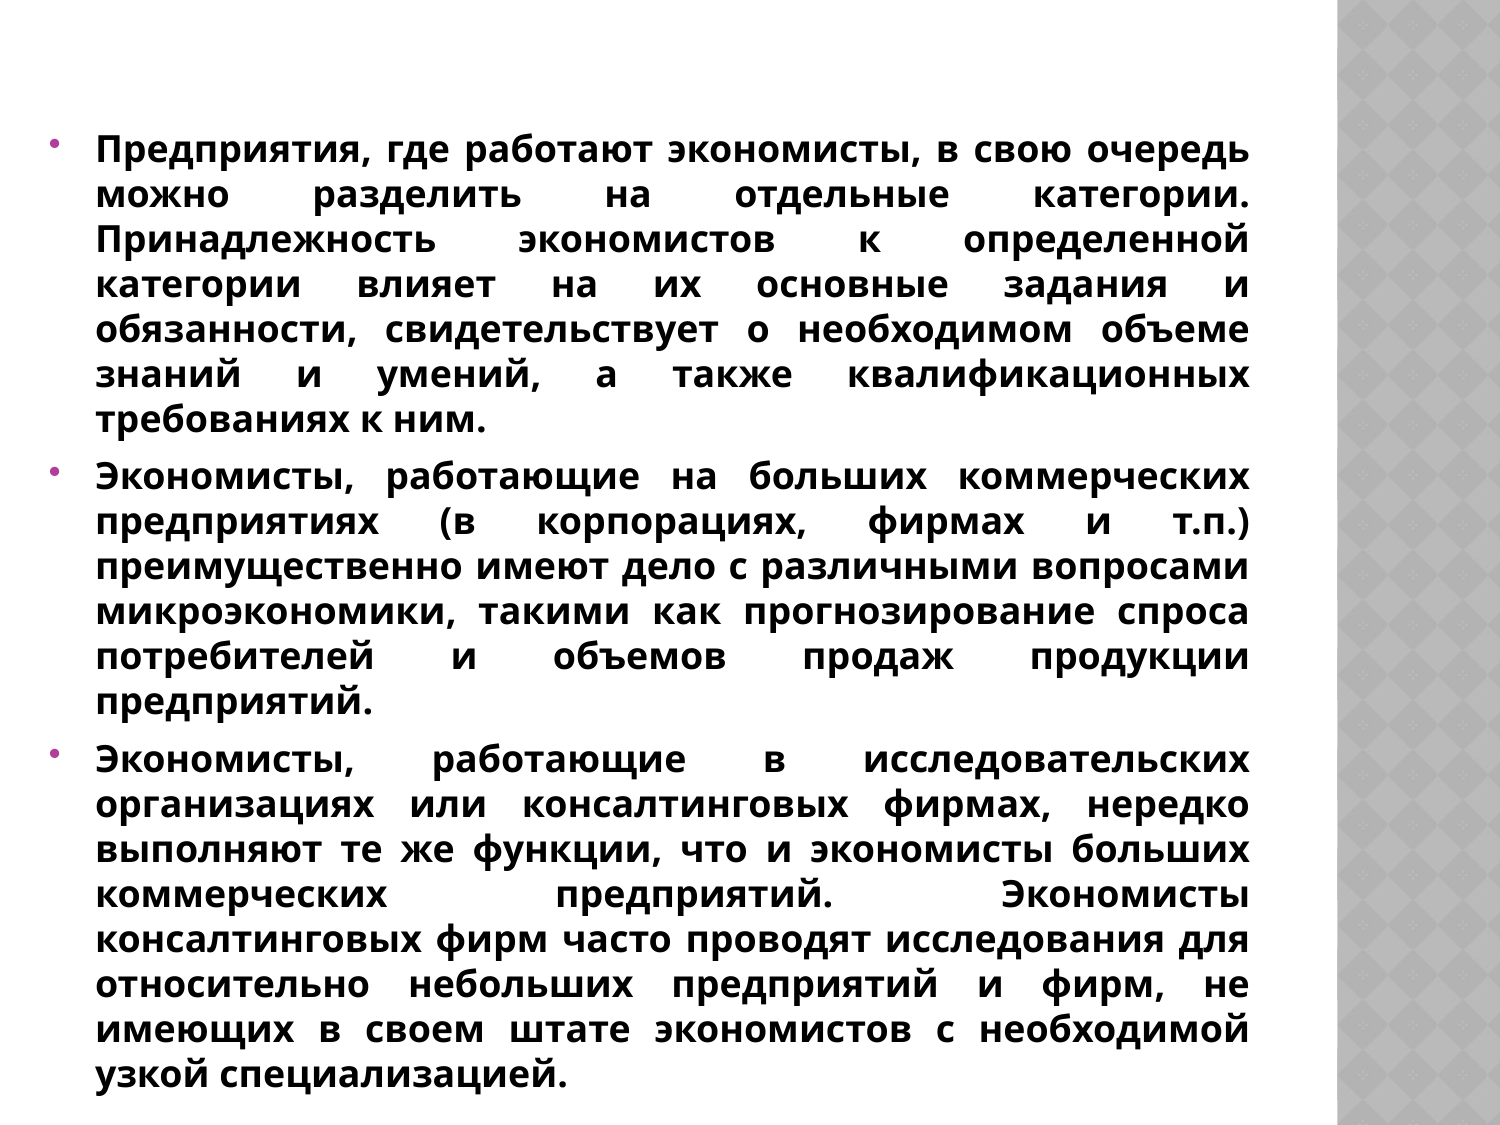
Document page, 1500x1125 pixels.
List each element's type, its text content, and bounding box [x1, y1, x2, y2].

list Предприятия, где работают экономисты, в свою очередь можно разделить на отдельные категории. Принадлежность экономистов к определенной категории влияет на их основные задания и обязанности, свидетельствует о необходимом объеме знаний и умений, а также квалификационных требованиях к ним. Экономисты, работающие на больших коммерческих предприятиях (в корпорациях, фирмах и т.п.) преимущественно имеют дело с различными вопросами микроэкономики, такими как прогнозирование спроса потребителей и объемов продаж продукции предприятий. Экономисты, работающие в исследовательских организациях или консалтинговых фирмах, нередко выполняют те же функции, что и экономисты больших коммерческих предприятий. Экономисты консалтинговых фирм часто проводят исследования для относительно небольших предприятий и фирм, не имеющих в своем штате экономистов с необходимой узкой специализацией. [35, 117, 1266, 997]
